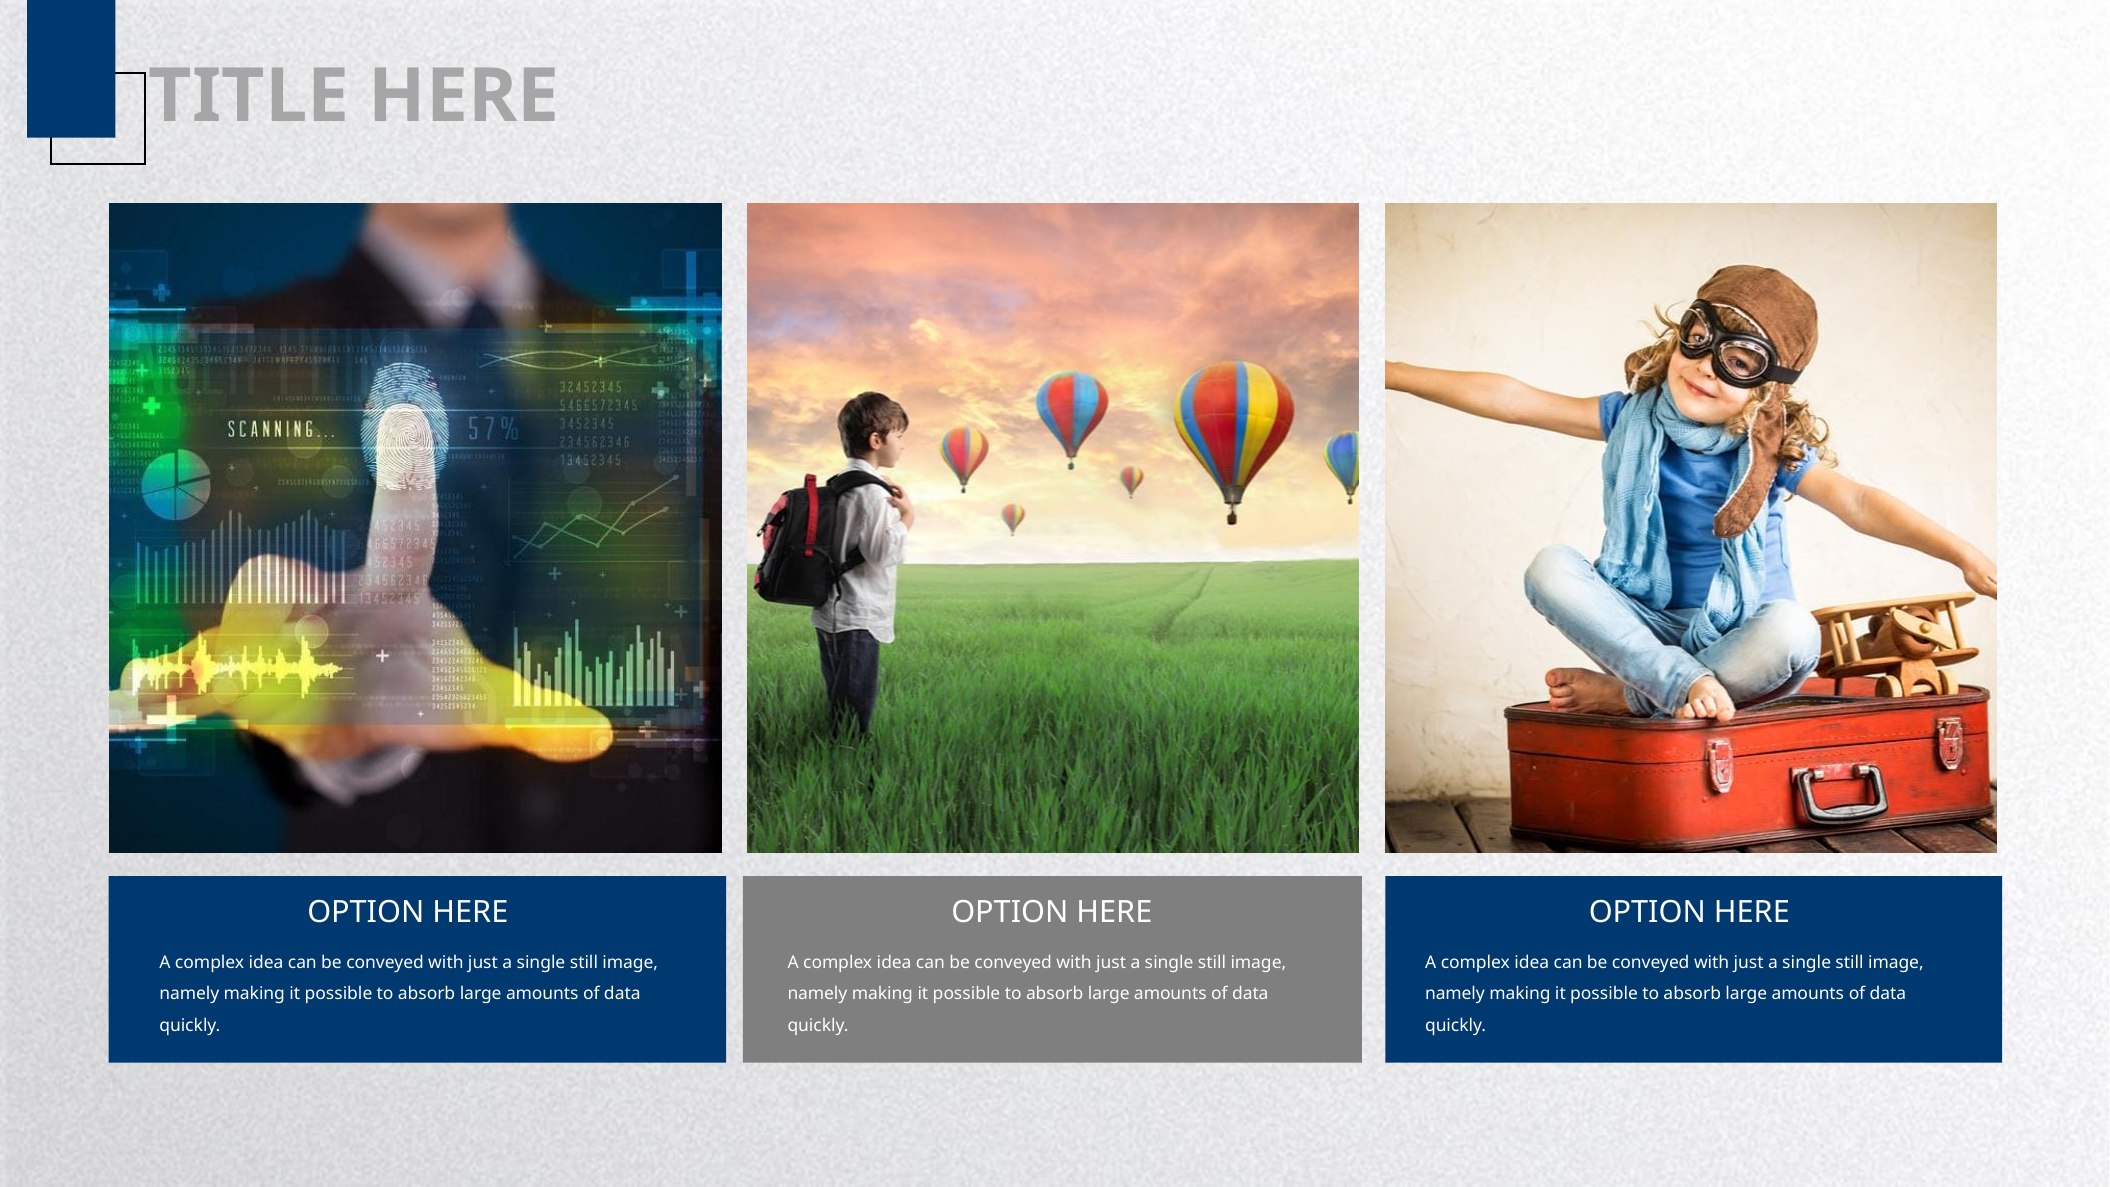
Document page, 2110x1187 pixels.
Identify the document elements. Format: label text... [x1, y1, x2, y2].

text_box [1385, 876, 2003, 1063]
text_box OPTION HERE [872, 892, 1232, 929]
text_box [26, 0, 116, 139]
text_box [742, 876, 1362, 1063]
text_box OPTION HERE [1512, 892, 1867, 929]
text_box A complex idea can be conveyed with just a single still image, namely making it possible to absorb large amounts of data quickly. [159, 940, 691, 1035]
text_box A complex idea can be conveyed with just a single still image, namely making it possible to absorb large amounts of data quickly. [1424, 940, 1960, 1035]
text_box [108, 876, 727, 1063]
text_box [50, 72, 146, 165]
text_box OPTION HERE [235, 892, 580, 929]
text_box A complex idea can be conveyed with just a single still image, namely making it possible to absorb large amounts of data quickly. [787, 940, 1321, 1035]
picture [0, 0, 2110, 1187]
text_box TITLE HERE [149, 46, 561, 137]
